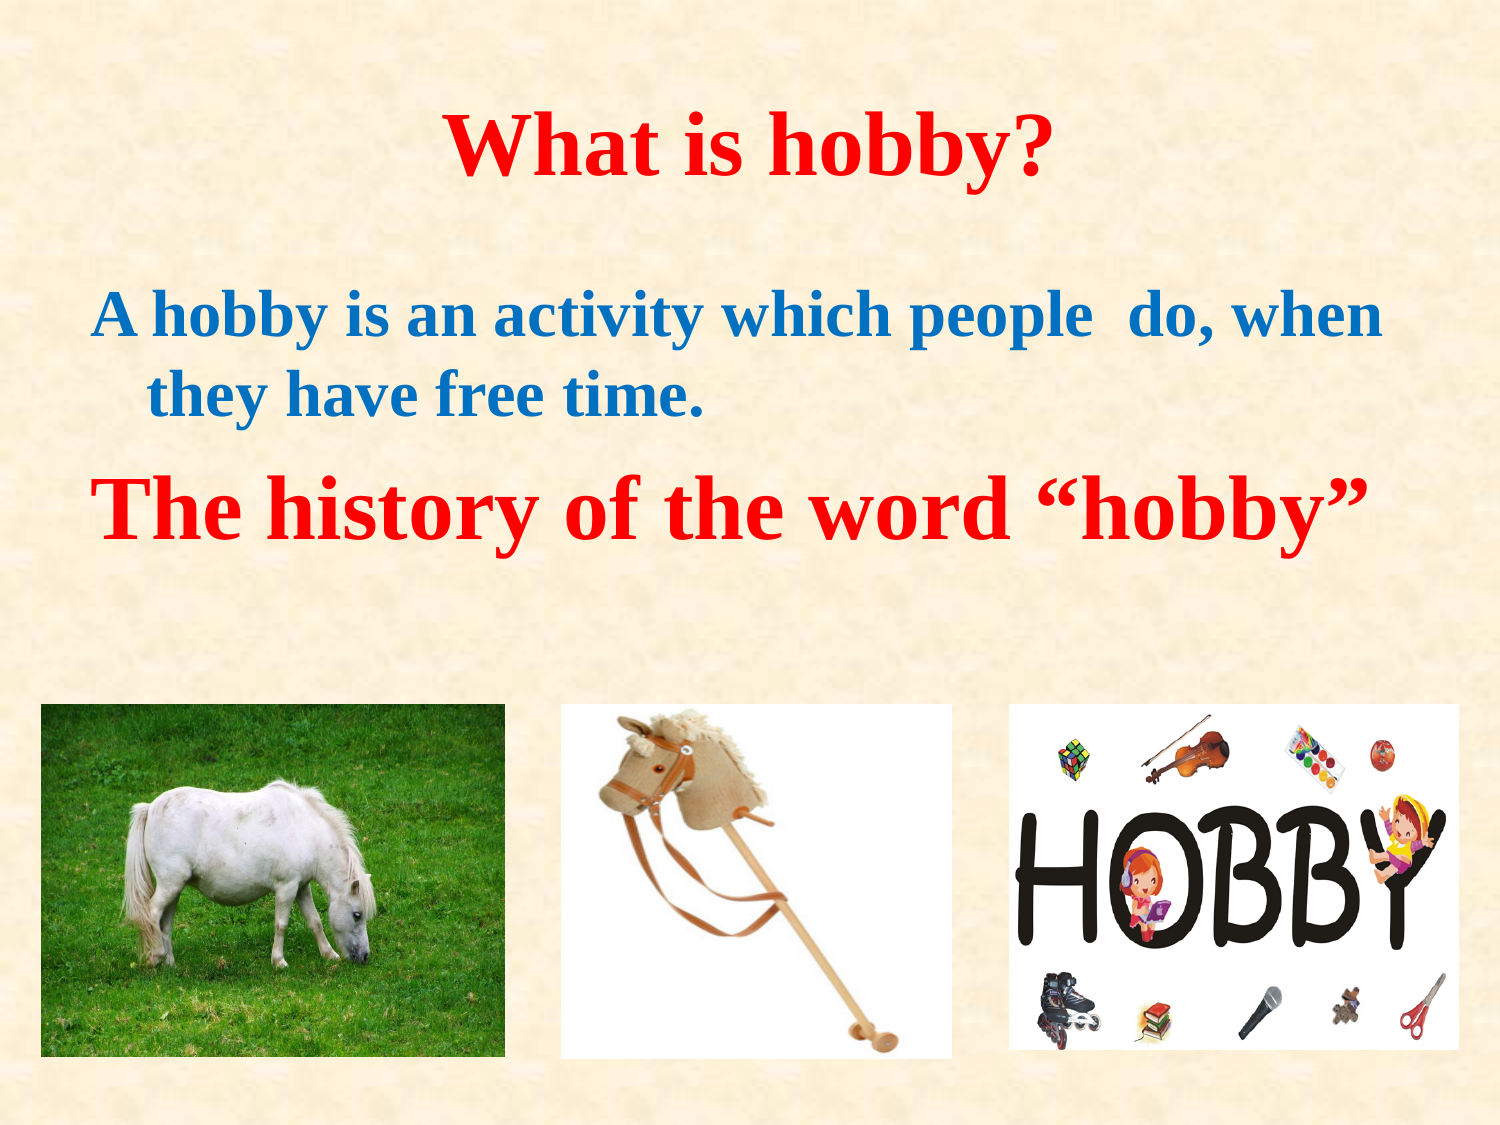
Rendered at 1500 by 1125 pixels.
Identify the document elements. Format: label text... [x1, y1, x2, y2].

list A hobby is an activity which people do, when they have free time. The history of the word “hobby” [75, 262, 1425, 1005]
picture [0, 0, 1500, 1125]
title What is hobby? [75, 45, 1425, 233]
